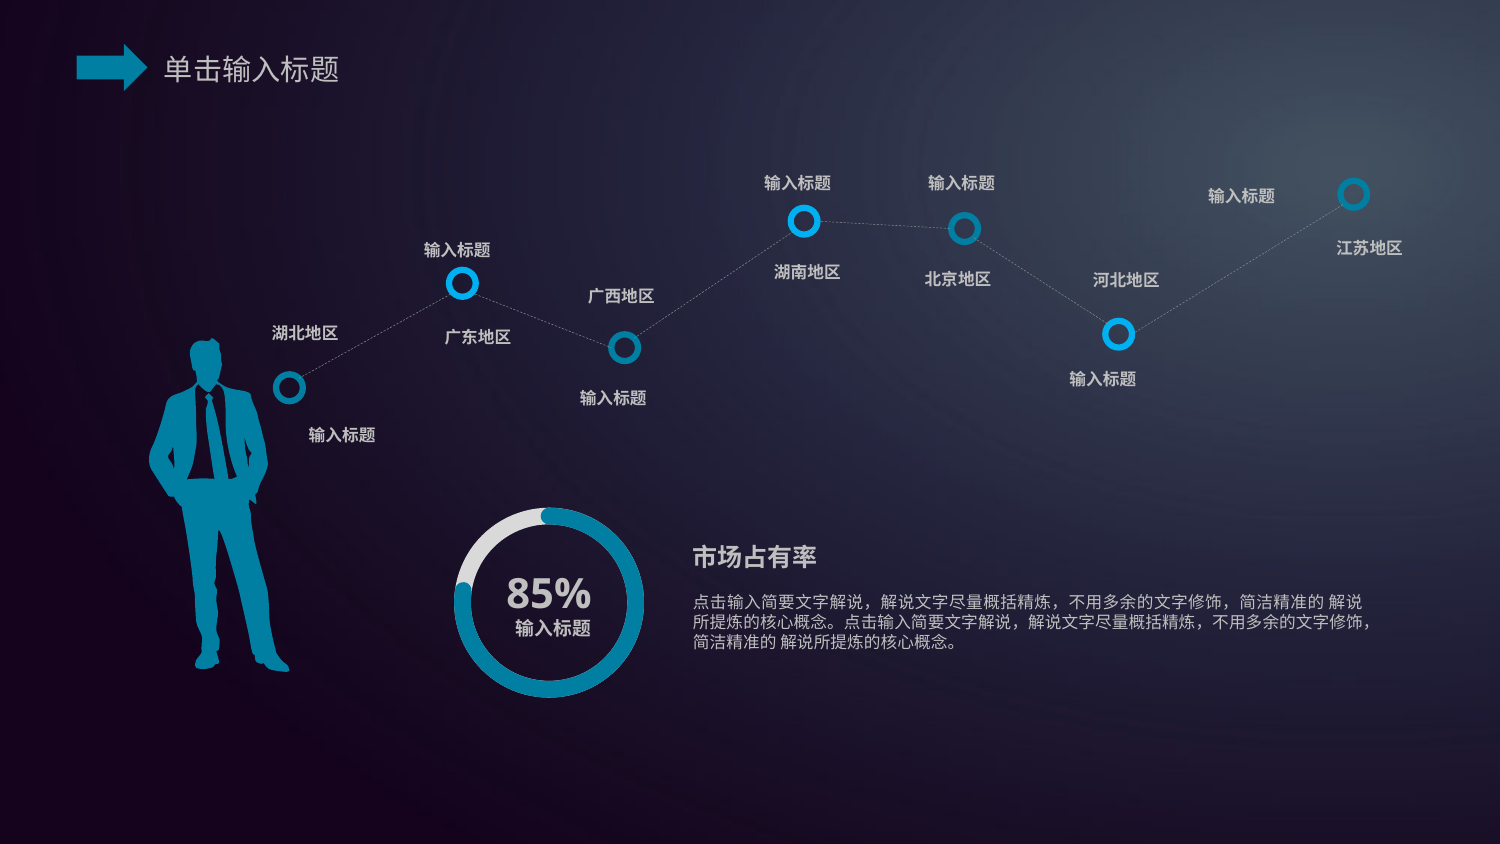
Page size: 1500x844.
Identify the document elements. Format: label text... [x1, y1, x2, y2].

text_box 输入标题 [913, 164, 1011, 200]
text_box 市场占有率 点击输入简要文字解说，解说文字尽量概括精炼，不用多余的文字修饰，简洁精准的 解说所提炼的核心概念。点击输入简要文字解说，解说文字尽量概括精炼，不用多余的文字修饰，简洁精准的 解说所提炼的核心概念。 [677, 534, 1379, 660]
text_box [1103, 318, 1133, 350]
text_box [446, 267, 478, 299]
text_box 输入标题 [1193, 178, 1291, 202]
text_box 广西地区 [573, 277, 628, 313]
text_box 河北地区 [1115, 262, 1126, 298]
text_box 85% 输入标题 [460, 513, 638, 692]
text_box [1131, 203, 1345, 335]
text_box [951, 213, 981, 245]
text_box 输入标题 [1054, 361, 1152, 397]
text_box 湖北地区 [256, 315, 293, 351]
text_box 北京地区 [909, 261, 968, 296]
text_box [148, 338, 290, 672]
text_box 江苏地区 [1349, 230, 1419, 266]
text_box 输入标题 [293, 417, 391, 453]
text_box [461, 515, 637, 691]
text_box 输入标题 [749, 164, 847, 200]
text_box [973, 237, 1110, 325]
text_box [471, 292, 612, 348]
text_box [817, 220, 952, 229]
text_box 输入标题 [564, 380, 663, 416]
text_box [611, 332, 641, 364]
picture [0, 0, 1500, 844]
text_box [633, 230, 795, 339]
text_box 广东地区 [458, 319, 470, 355]
text_box [788, 205, 820, 237]
text_box [1338, 178, 1370, 210]
text_box 输入标题 [408, 231, 507, 267]
text_box 湖南地区 [799, 254, 857, 290]
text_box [298, 292, 454, 379]
text_box [273, 372, 305, 404]
